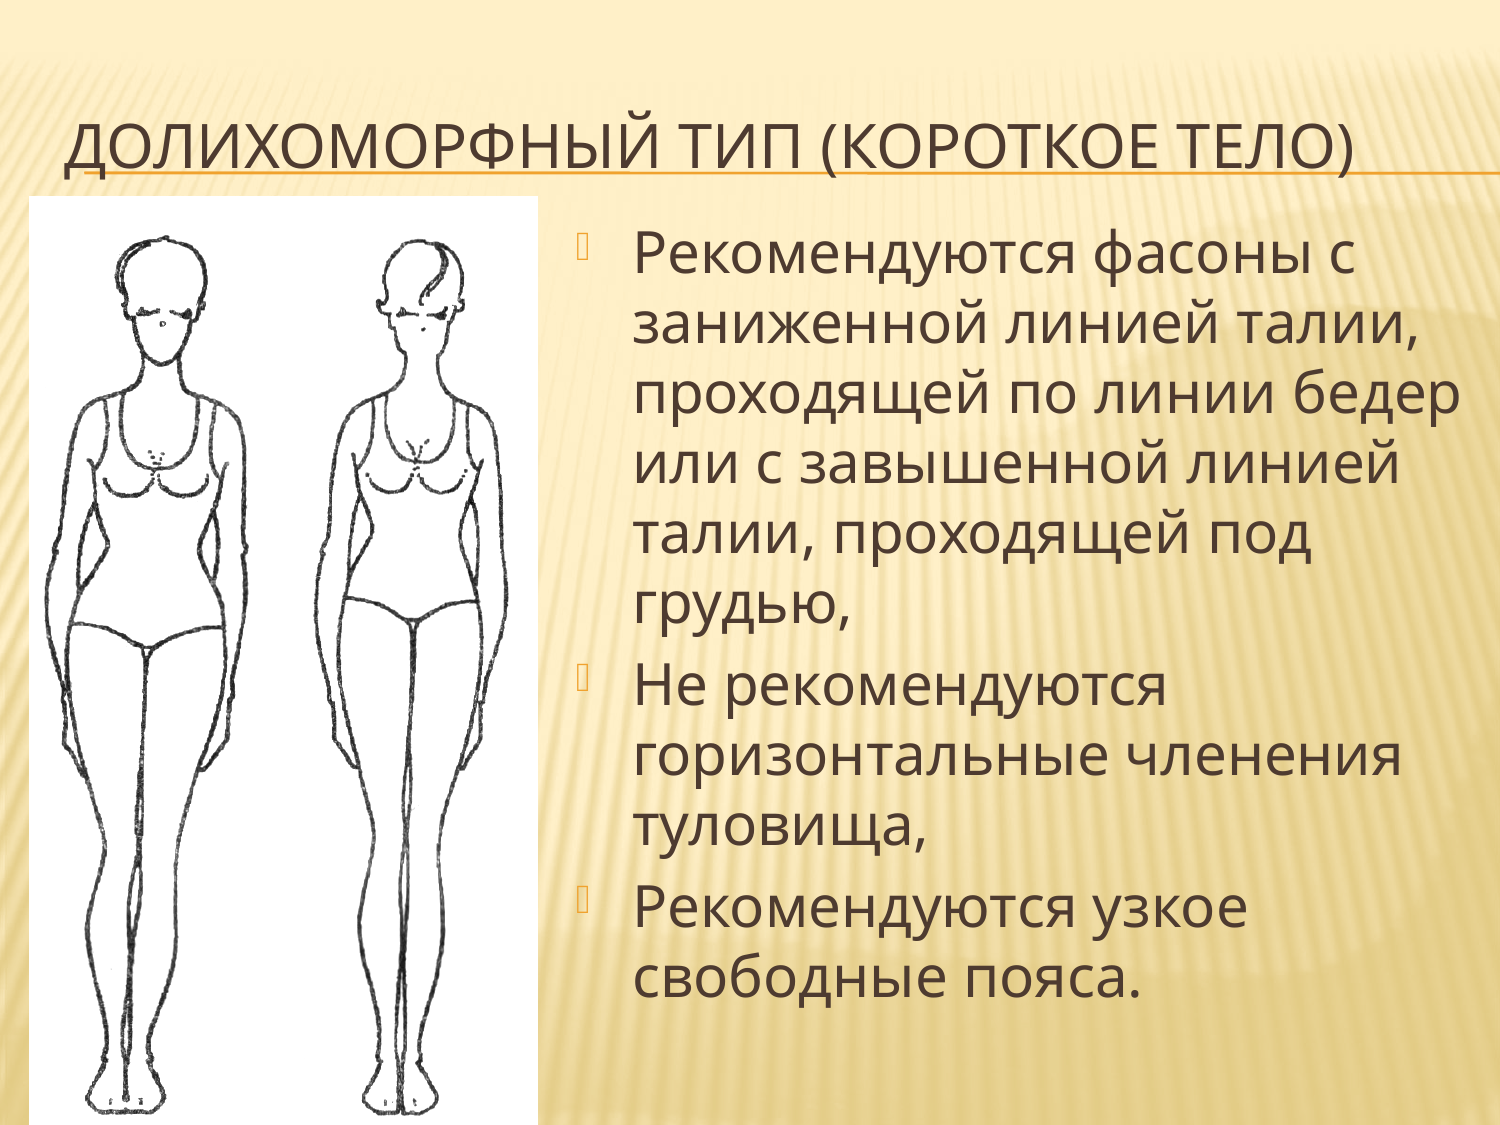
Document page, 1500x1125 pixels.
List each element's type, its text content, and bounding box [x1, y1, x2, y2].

title долихоморфный тип (короткое тело) [49, 75, 1475, 213]
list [29, 195, 277, 1125]
picture [277, 195, 538, 1125]
list Рекомендуются фасоны с заниженной линией талии, проходящей по линии бедер или с завышенной линией талии, проходящей под грудью, Не рекомендуются горизонтальные членения туловища, Рекомендуются узкое свободные пояса. [561, 208, 1500, 1125]
